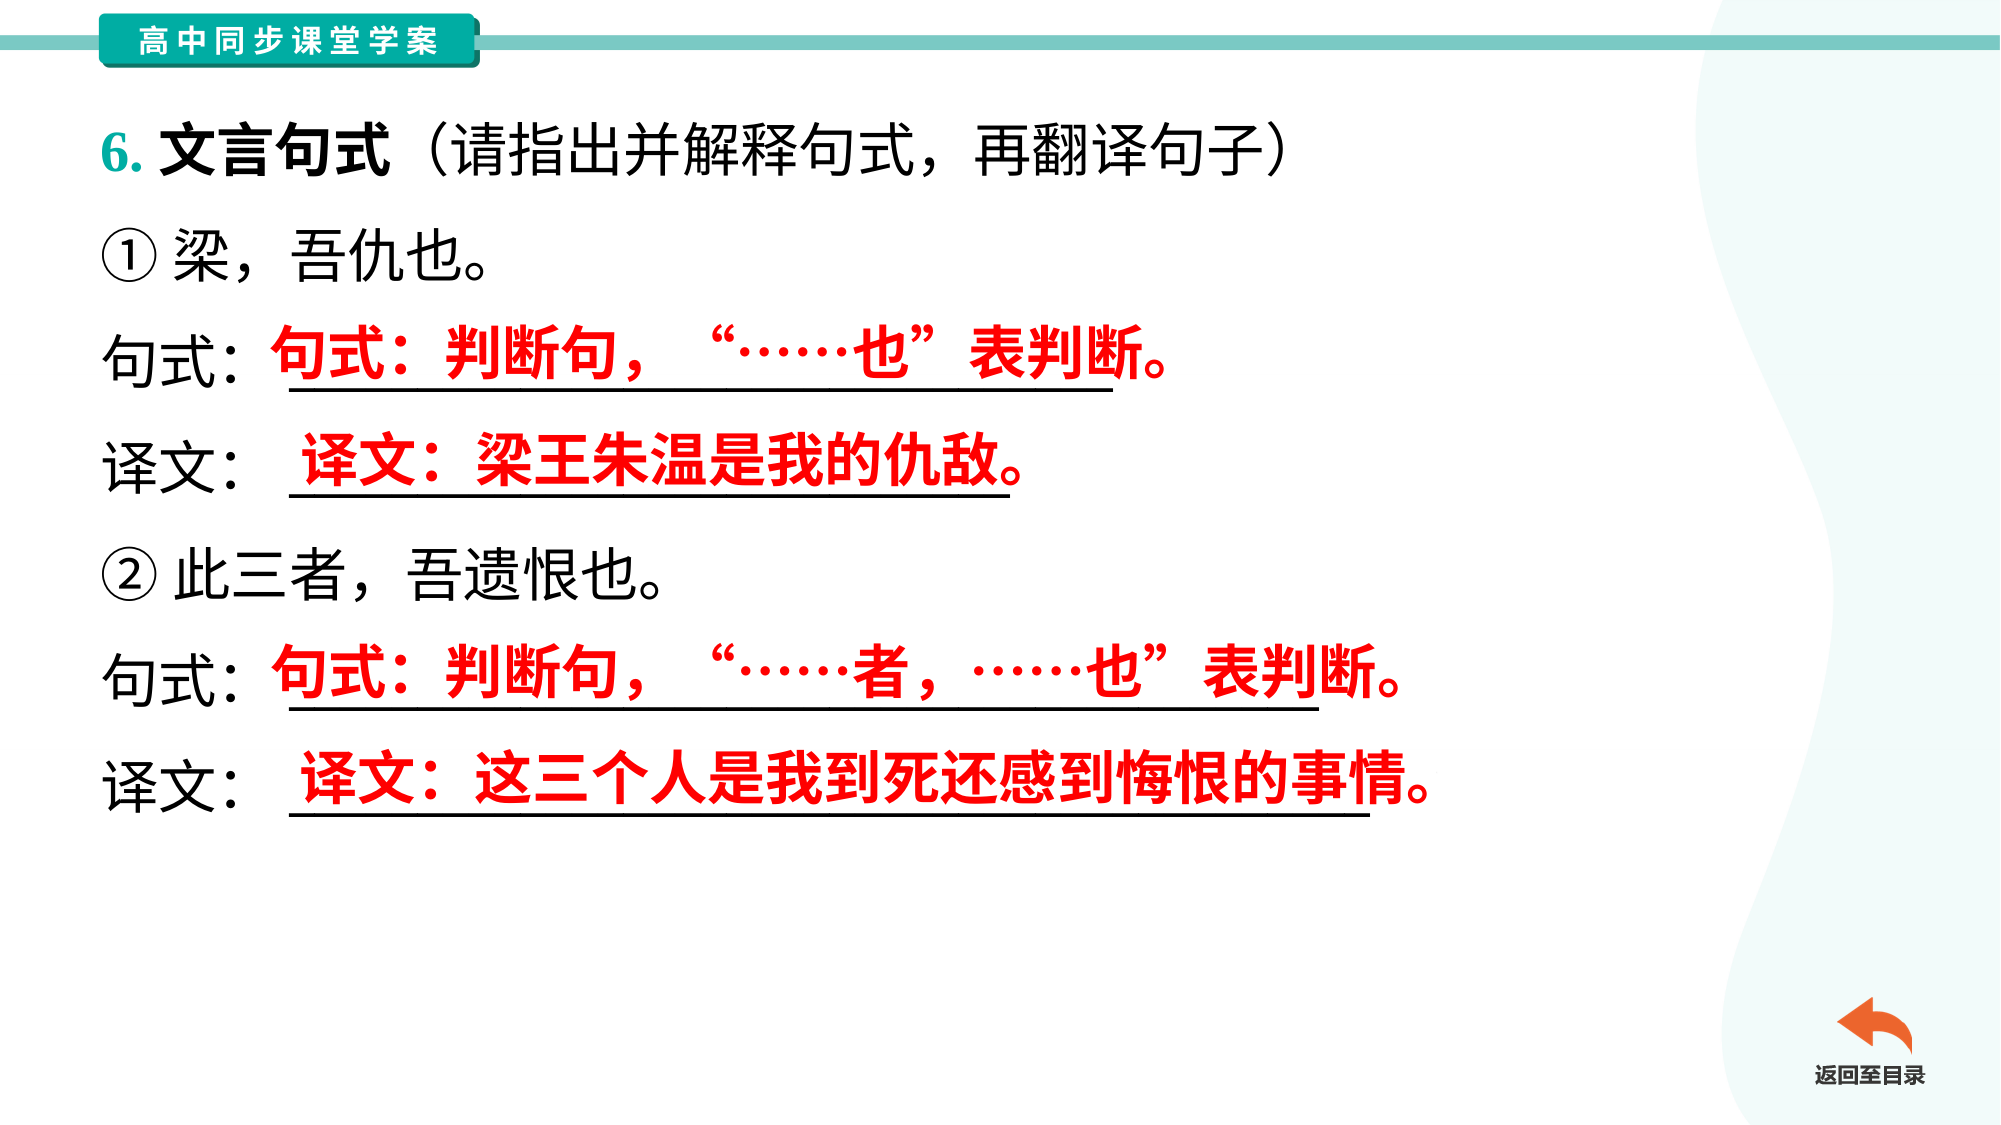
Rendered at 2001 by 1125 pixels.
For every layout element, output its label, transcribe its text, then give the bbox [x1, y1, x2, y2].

text_box 译文：梁王朱温是我的仇敌。 [277, 390, 1082, 493]
text_box 句式：判断句，“……者，……也”表判断。 [275, 603, 1431, 706]
picture [0, 0, 2000, 1125]
text_box 译文：这三个人是我到死还感到悔恨的事情。 [275, 709, 1490, 812]
text_box 6.文言句式（请指出并解释句式，再翻译句子） ①梁，吾仇也。 句式：________________________________ 译文：____________________________ ②此三者，吾遗恨也。 句式：________________________________________ 译文：__________________________________________ [100, 76, 1899, 821]
text_box 句式：判断句，“……也”表判断。 [275, 284, 1197, 387]
